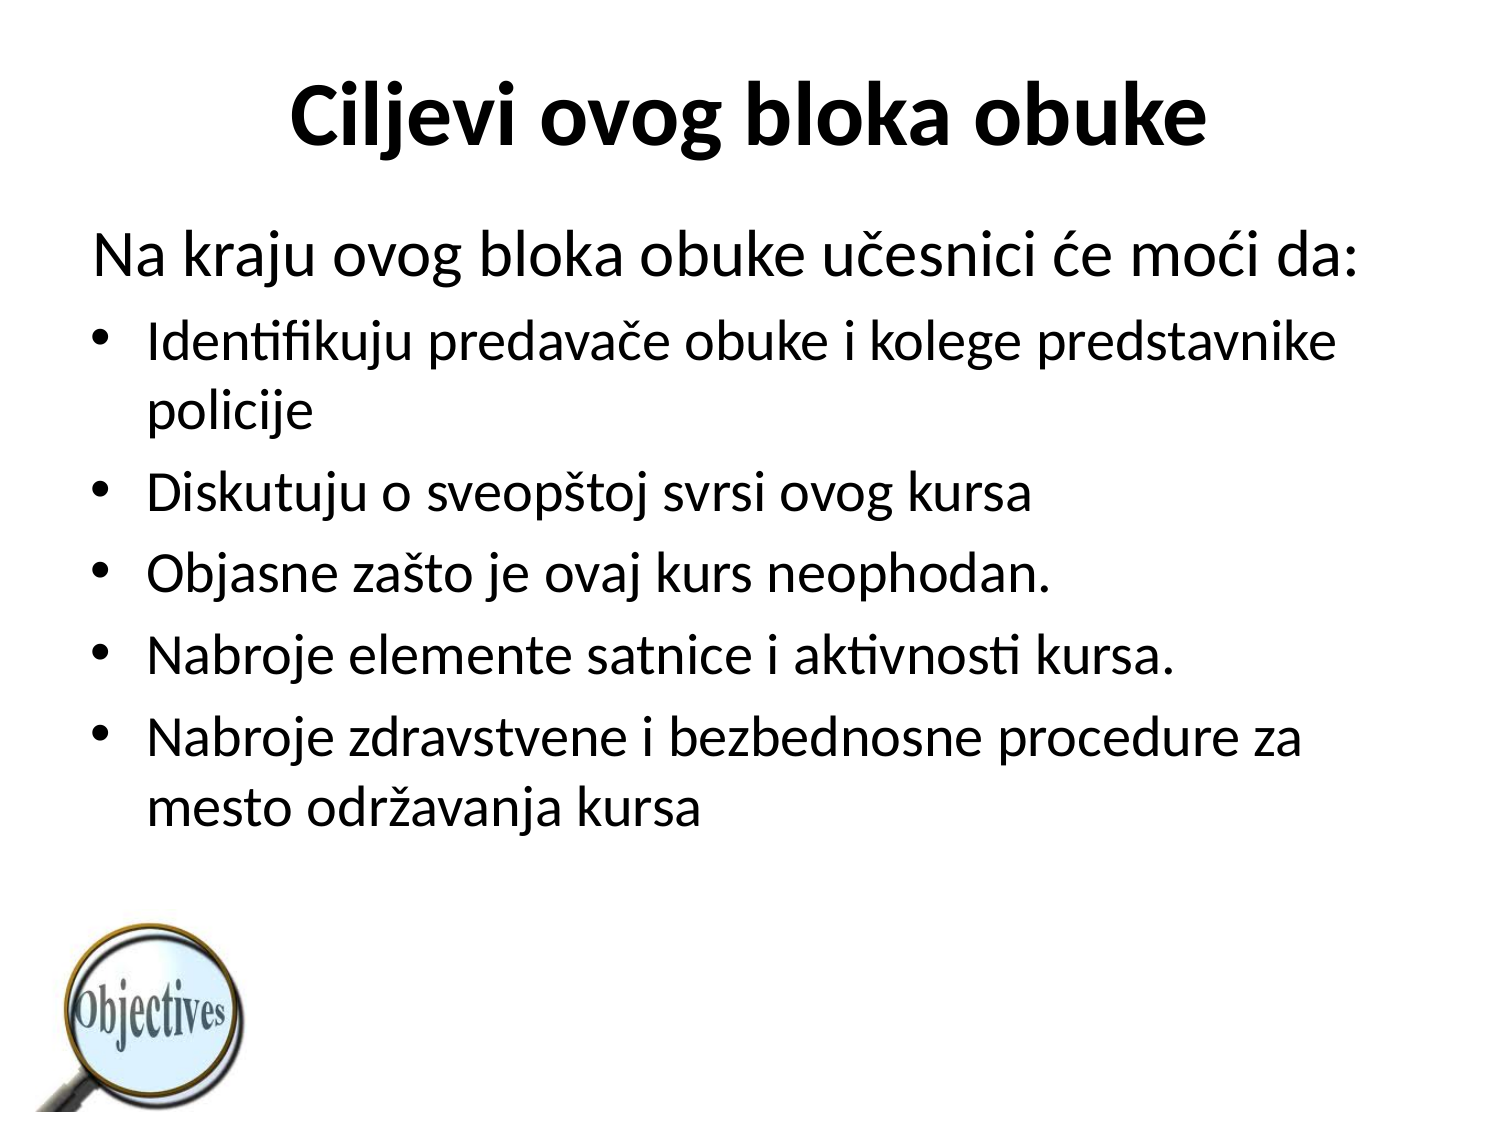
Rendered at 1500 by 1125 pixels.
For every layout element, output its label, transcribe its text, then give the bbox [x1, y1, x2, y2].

list Na kraju ovog bloka obuke učesnici će moći da: Identifikuju predavače obuke i kolege predstavnike policije Diskutuju o sveopštoj svrsi ovog kursa Objasne zašto je ovaj kurs neophodan. Nabroje elemente satnice i aktivnosti kursa. Nabroje zdravstvene i bezbednosne procedure za mesto održavanja kursa [75, 202, 1378, 1005]
picture [0, 909, 303, 1112]
title Ciljevi ovog bloka obuke [75, 45, 1425, 172]
